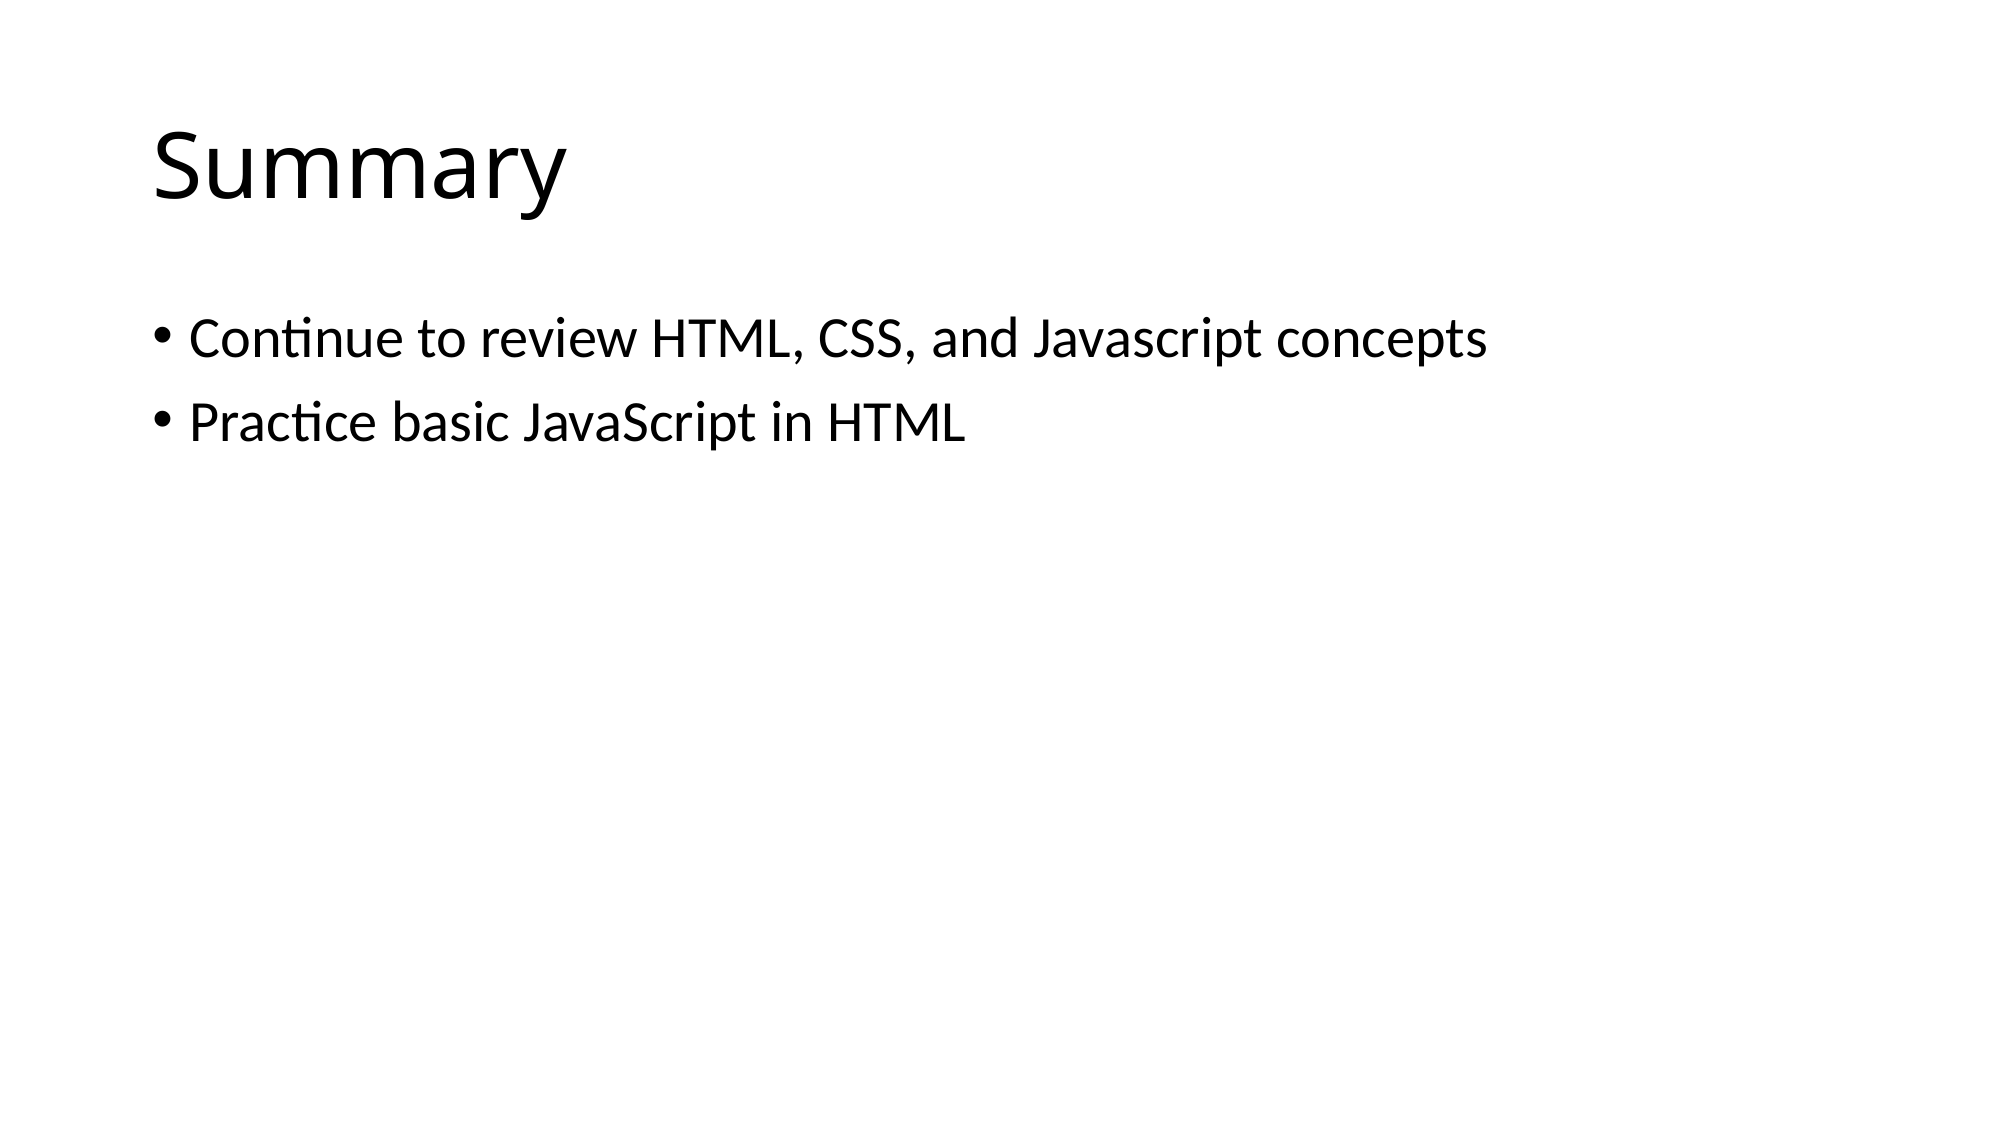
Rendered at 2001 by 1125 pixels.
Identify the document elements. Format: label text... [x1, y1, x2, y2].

title Summary [137, 59, 1863, 278]
list Continue to review HTML, CSS, and Javascript concepts Practice basic JavaScript in HTML [137, 299, 1863, 1014]
